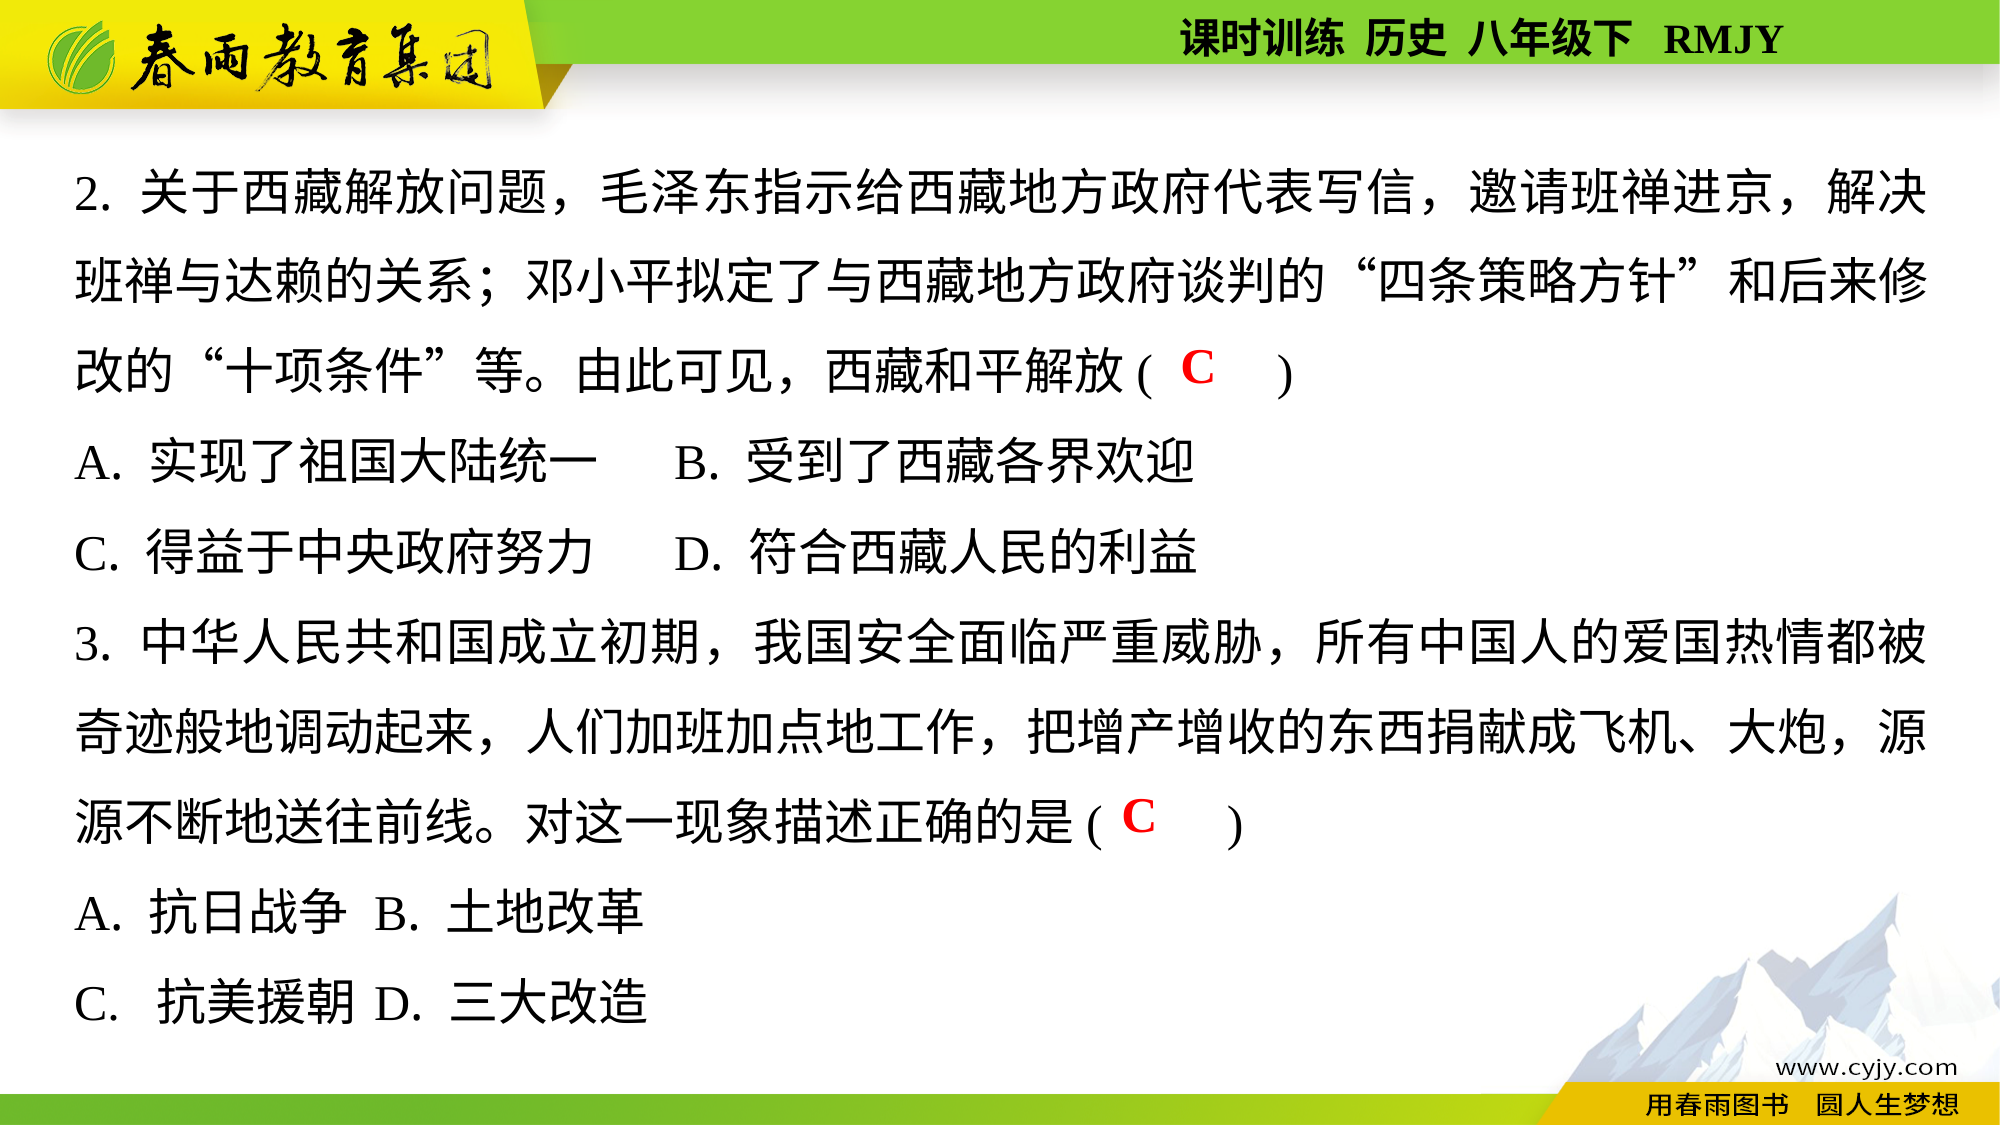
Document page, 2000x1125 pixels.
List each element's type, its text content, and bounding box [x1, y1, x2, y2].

list 2. 关于西藏解放问题，毛泽东指示给西藏地方政府代表写信，邀请班禅进京，解决班禅与达赖的关系；邓小平拟定了与西藏地方政府谈判的“四条策略方针”和后来修改的“十项条件”等。由此可见，西藏和平解放( ) A. 实现了祖国大陆统一 B. 受到了西藏各界欢迎 C. 得益于中央政府努力 D. 符合西藏人民的利益 3. 中华人民共和国成立初期，我国安全面临严重威胁，所有中国人的爱国热情都被奇迹般地调动起来，人们加班加点地工作，把增产增收的东西捐献成飞机、大炮，源源不断地送往前线。对这一现象描述正确的是( ) A. 抗日战争 B. 土地改革 C. 抗美援朝 D. 三大改造 [59, 122, 1944, 1047]
text_box C [1165, 326, 1232, 401]
text_box C [1106, 775, 1173, 850]
picture [0, 0, 2000, 1125]
